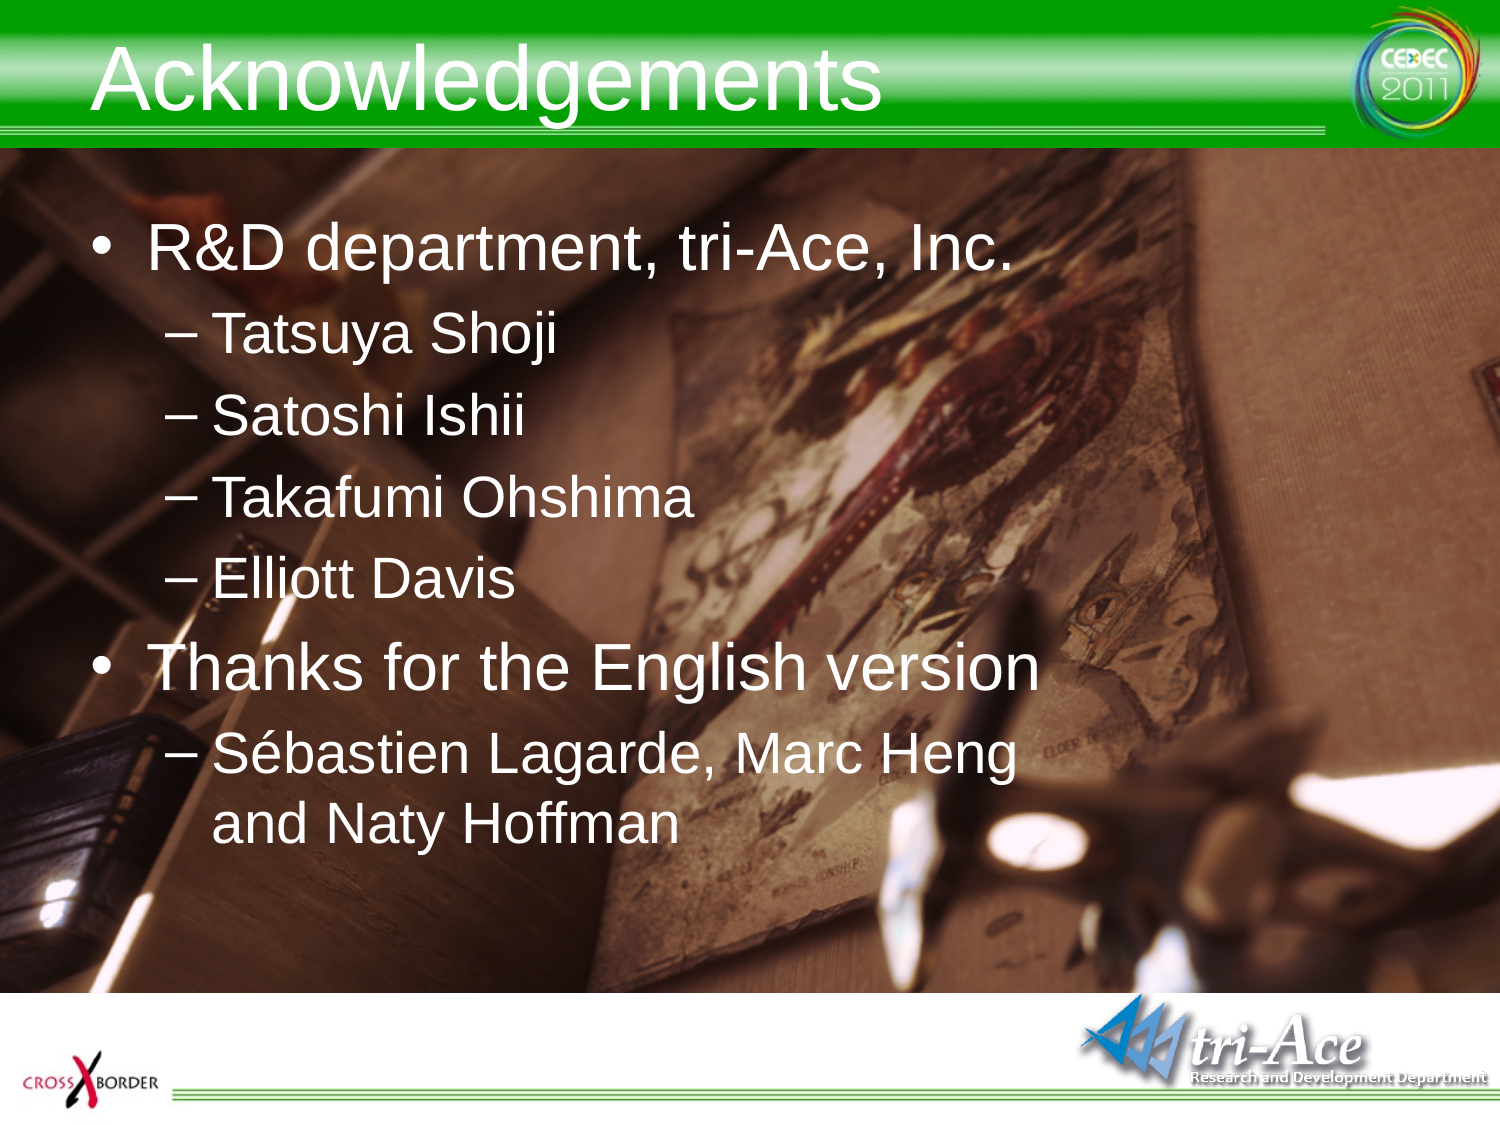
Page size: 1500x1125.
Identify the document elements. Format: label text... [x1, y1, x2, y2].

title Acknowledgements [74, 7, 1426, 140]
picture [0, 0, 1500, 1125]
